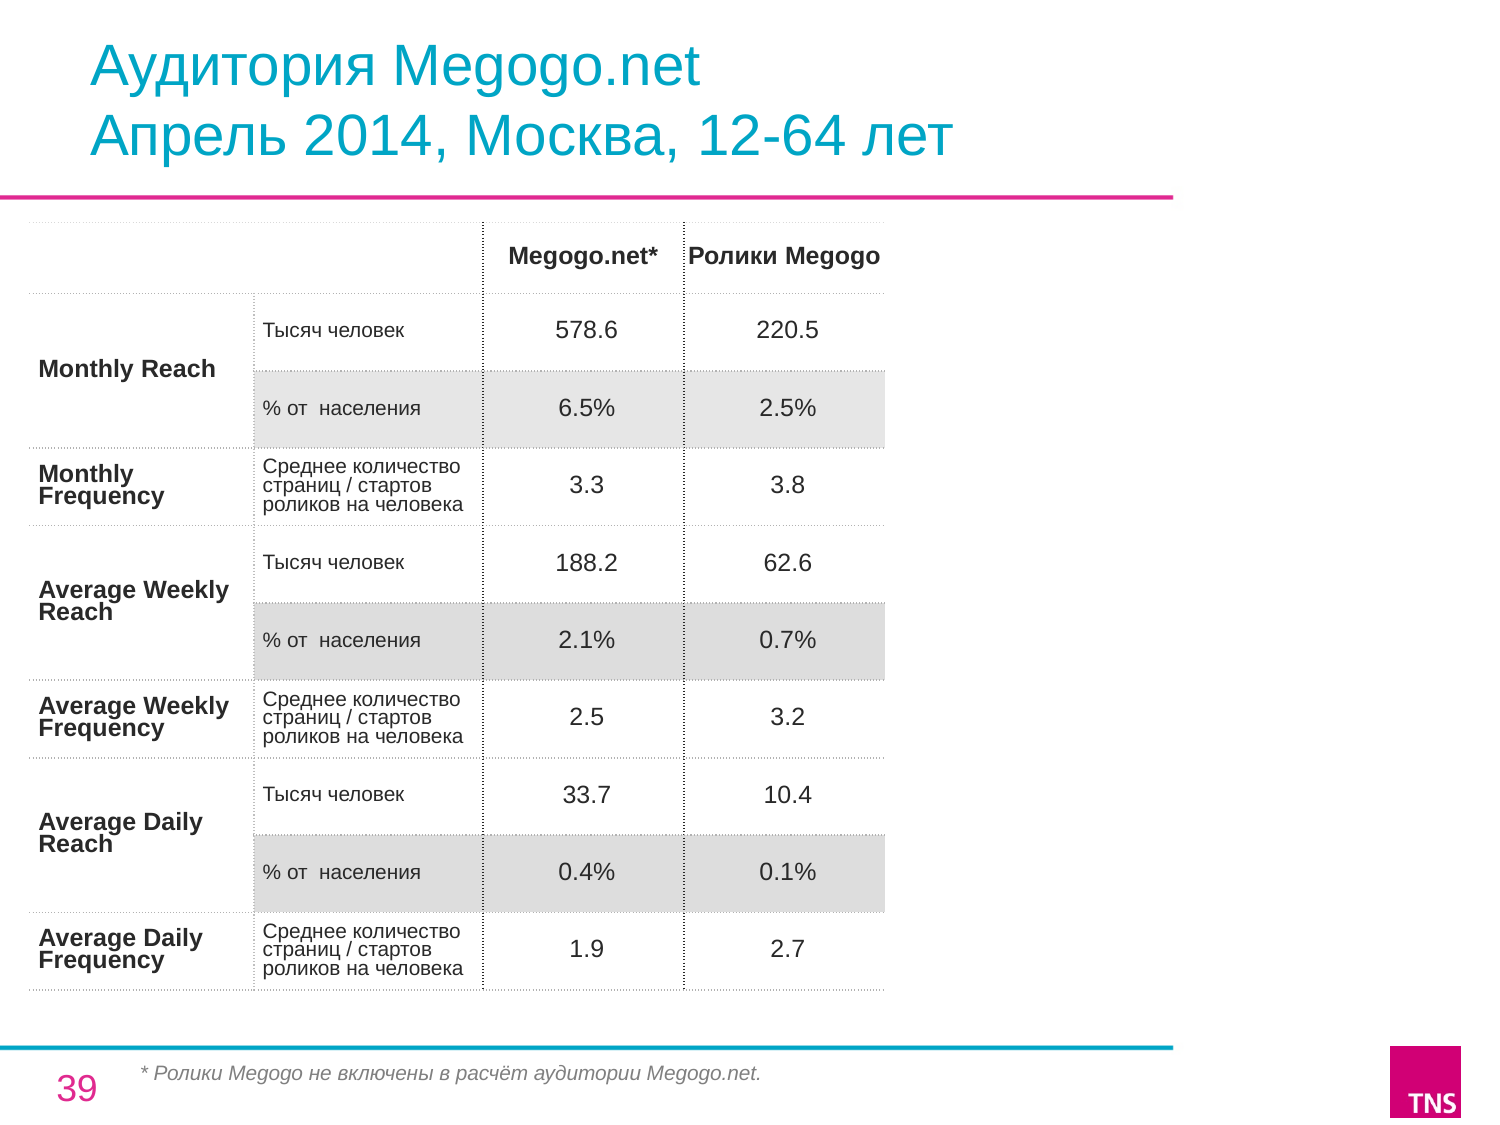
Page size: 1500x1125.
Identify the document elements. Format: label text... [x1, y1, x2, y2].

table_cell Average Weekly Frequency [29, 680, 254, 758]
table_cell % от населения [254, 835, 483, 912]
slide_number 39 [40, 1055, 392, 1125]
table_cell 578.6 [483, 294, 684, 371]
table_header Megogo.net* [483, 223, 684, 294]
table_cell 0.4% [483, 835, 684, 912]
text_box * Ролики Megogo не включены в расчёт аудитории Megogo.net. [124, 1052, 1463, 1092]
table_cell 2.5 [483, 680, 684, 758]
table_cell Average Weekly Reach [29, 526, 254, 680]
table_cell % от населения [254, 603, 483, 680]
table_cell 0.7% [684, 603, 885, 680]
table_cell 2.1% [483, 603, 684, 680]
table_cell Average Daily Reach [29, 758, 254, 912]
table_header [29, 223, 483, 294]
table_cell 0.1% [684, 835, 885, 912]
table_cell 6.5% [483, 371, 684, 448]
table_cell Тысяч человек [254, 758, 483, 835]
table_cell 3.2 [684, 680, 885, 758]
table_cell 1.9 [483, 912, 684, 990]
table_cell 2.7 [684, 912, 885, 990]
table_cell 3.8 [684, 448, 885, 526]
table_cell 33.7 [483, 758, 684, 835]
table_cell % от населения [254, 371, 483, 448]
title Аудитория Megogo.net Апрель 2014, Москва, 12-64 лет [74, 8, 1476, 187]
table_header Ролики Megogo [684, 223, 885, 294]
table_cell 2.5% [684, 371, 885, 448]
table_cell 10.4 [684, 758, 885, 835]
table_cell 220.5 [684, 294, 885, 371]
table_cell 188.2 [483, 526, 684, 603]
table_cell Тысяч человек [254, 526, 483, 603]
table_cell Monthly Reach [29, 294, 254, 448]
table_cell Average Daily Frequency [29, 912, 254, 990]
picture [0, 0, 1500, 1125]
table_cell 62.6 [684, 526, 885, 603]
table_cell Среднее количество страниц / стартов роликов на человека [254, 912, 483, 990]
table_cell Среднее количество страниц / стартов роликов на человека [254, 680, 483, 758]
table_cell Среднее количество страниц / стартов роликов на человека [254, 448, 483, 526]
table_cell Monthly Frequency [29, 448, 254, 526]
table_cell 3.3 [483, 448, 684, 526]
table_cell Тысяч человек [254, 294, 483, 371]
